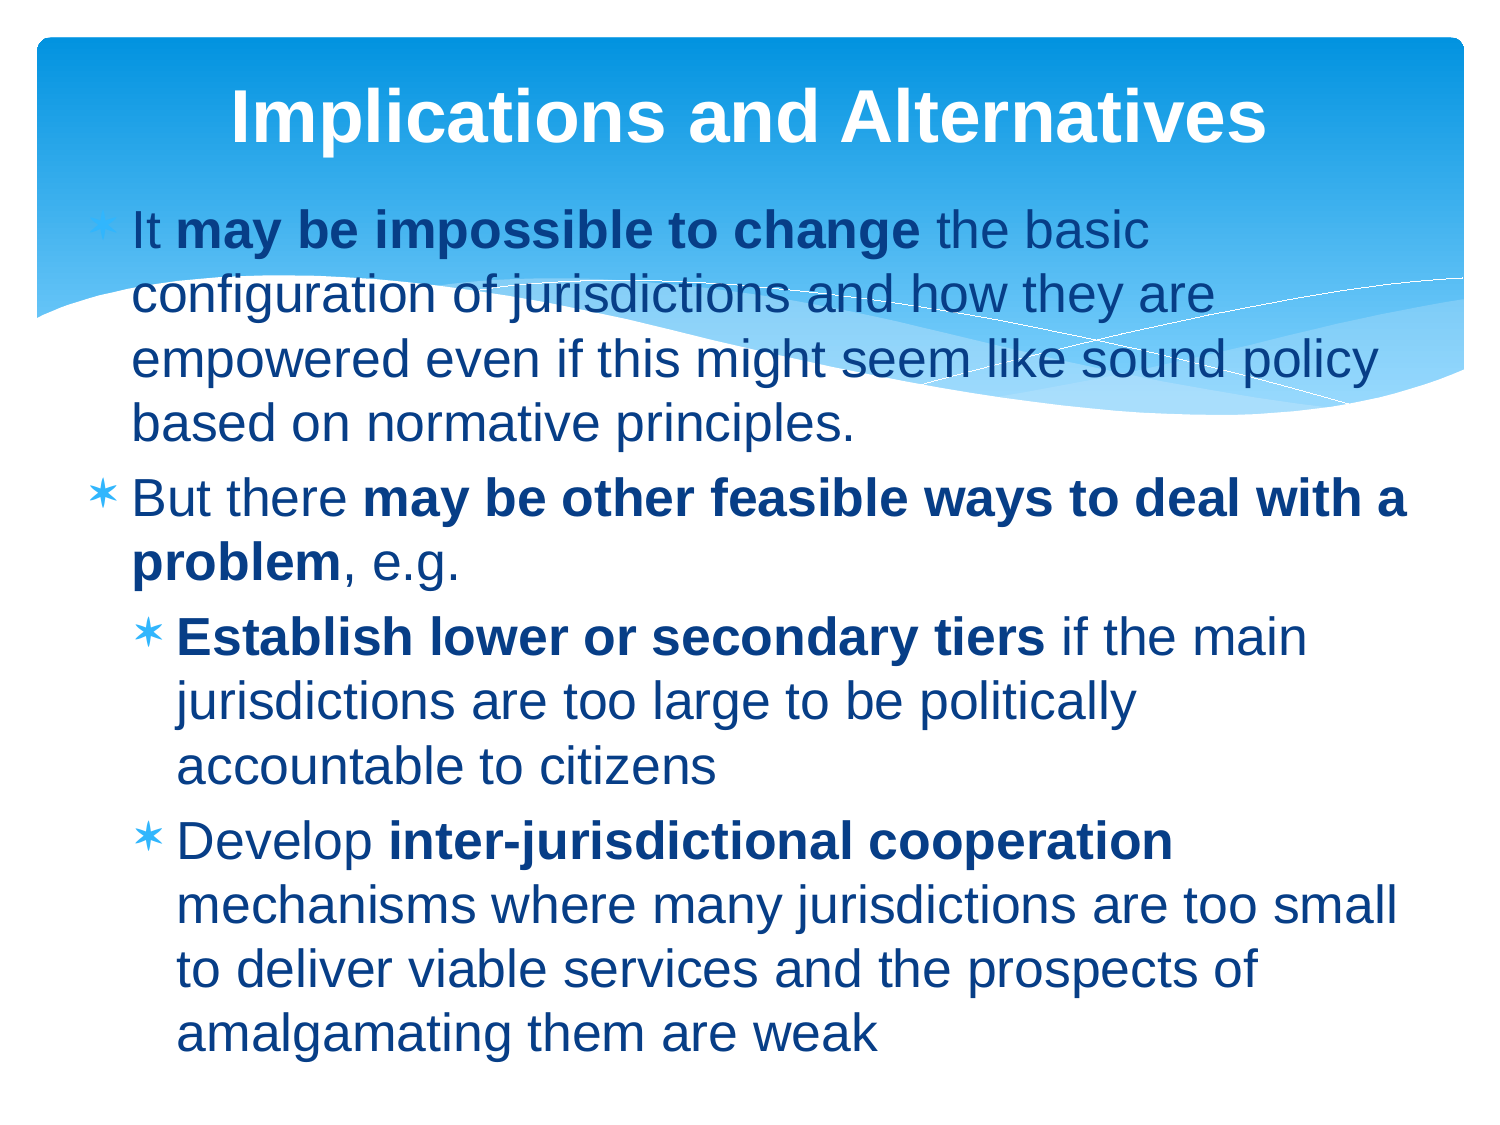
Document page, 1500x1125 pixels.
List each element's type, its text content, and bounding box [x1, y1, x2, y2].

title Implications and Alternatives [112, 37, 1388, 188]
list It may be impossible to change the basic configuration of jurisdictions and how they are empowered even if this might seem like sound policy based on normative principles. But there may be other feasible ways to deal with a problem, e.g. Establish lower or secondary tiers if the main jurisdictions are too large to be politically accountable to citizens Develop inter-jurisdictional cooperation mechanisms where many jurisdictions are too small to deliver viable services and the prospects of amalgamating them are weak [75, 187, 1425, 1075]
